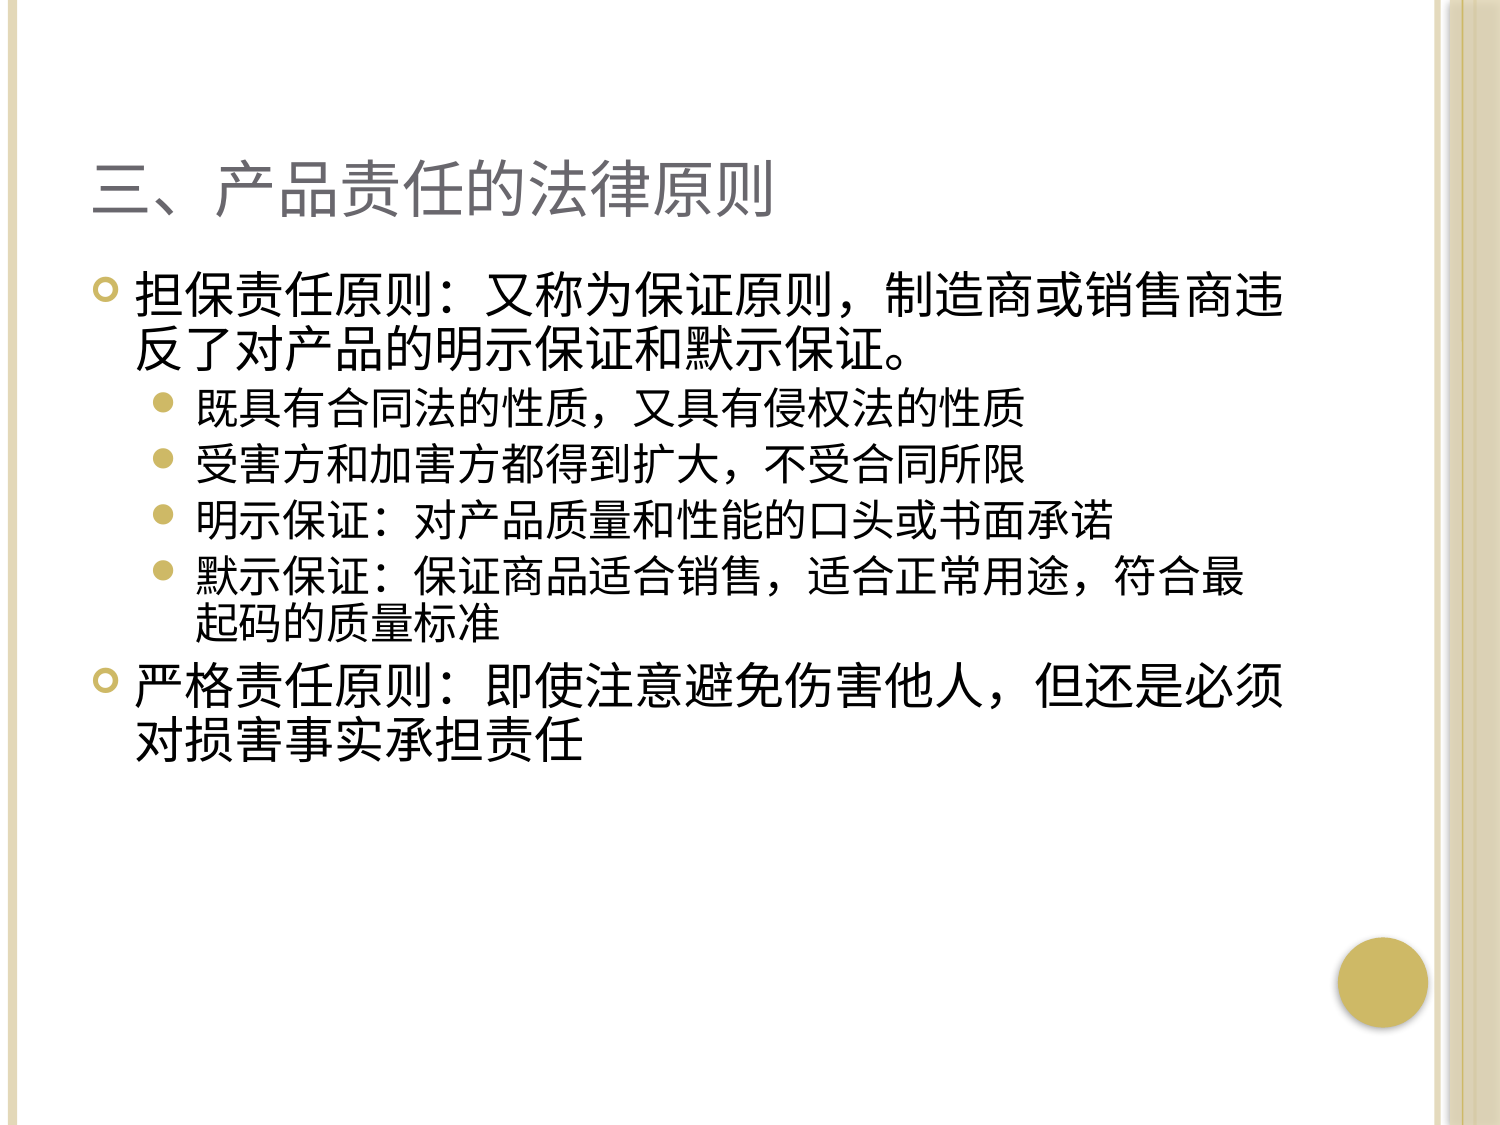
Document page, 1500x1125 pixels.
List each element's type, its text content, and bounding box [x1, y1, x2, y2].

list 担保责任原则：又称为保证原则，制造商或销售商违反了对产品的明示保证和默示保证。 既具有合同法的性质，又具有侵权法的性质 受害方和加害方都得到扩大，不受合同所限 明示保证：对产品质量和性能的口头或书面承诺 默示保证：保证商品适合销售，适合正常用途，符合最起码的质量标准 严格责任原则：即使注意避免伤害他人，但还是必须对损害事实承担责任 [74, 262, 1301, 1063]
title 三、产品责任的法律原则 [75, 45, 1300, 233]
